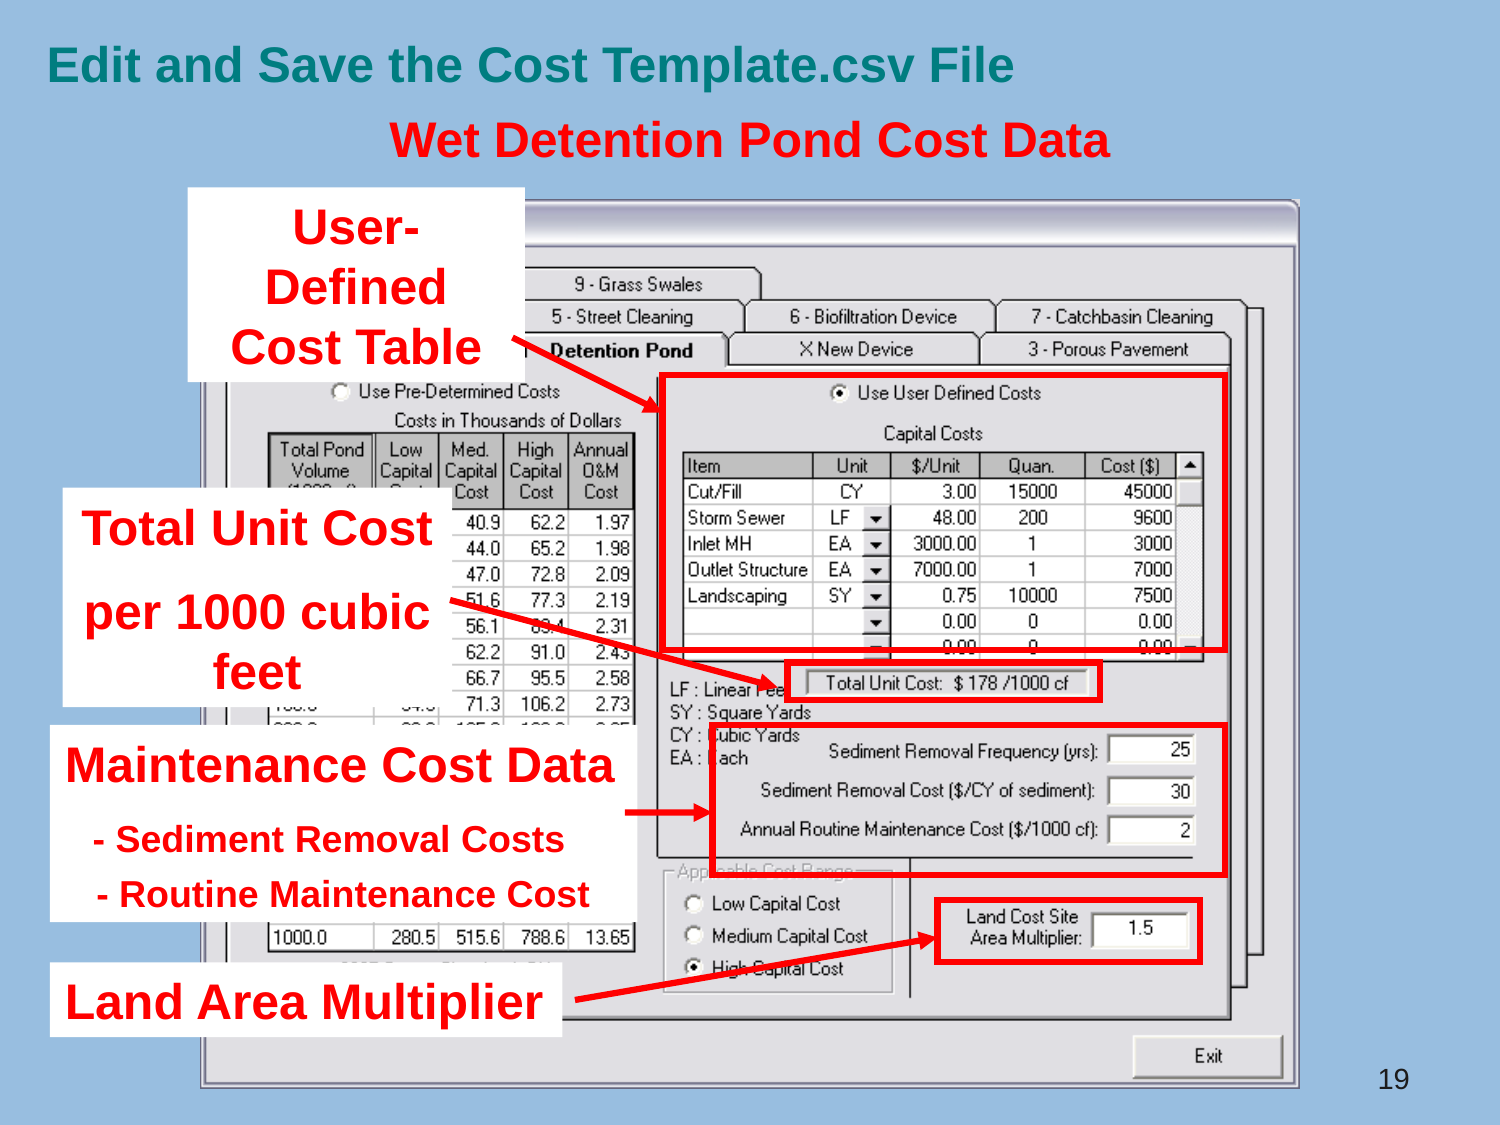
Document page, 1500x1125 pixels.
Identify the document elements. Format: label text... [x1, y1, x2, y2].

title Edit and Save the Cost Template.csv File [0, 24, 1063, 100]
picture [199, 199, 1300, 1089]
text_box Wet Detention Pond Cost Data [337, 99, 1163, 175]
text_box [187, 187, 1226, 651]
slide_number 19 [1074, 1024, 1426, 1103]
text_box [62, 487, 1101, 713]
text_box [49, 899, 1201, 1038]
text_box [49, 724, 1226, 927]
